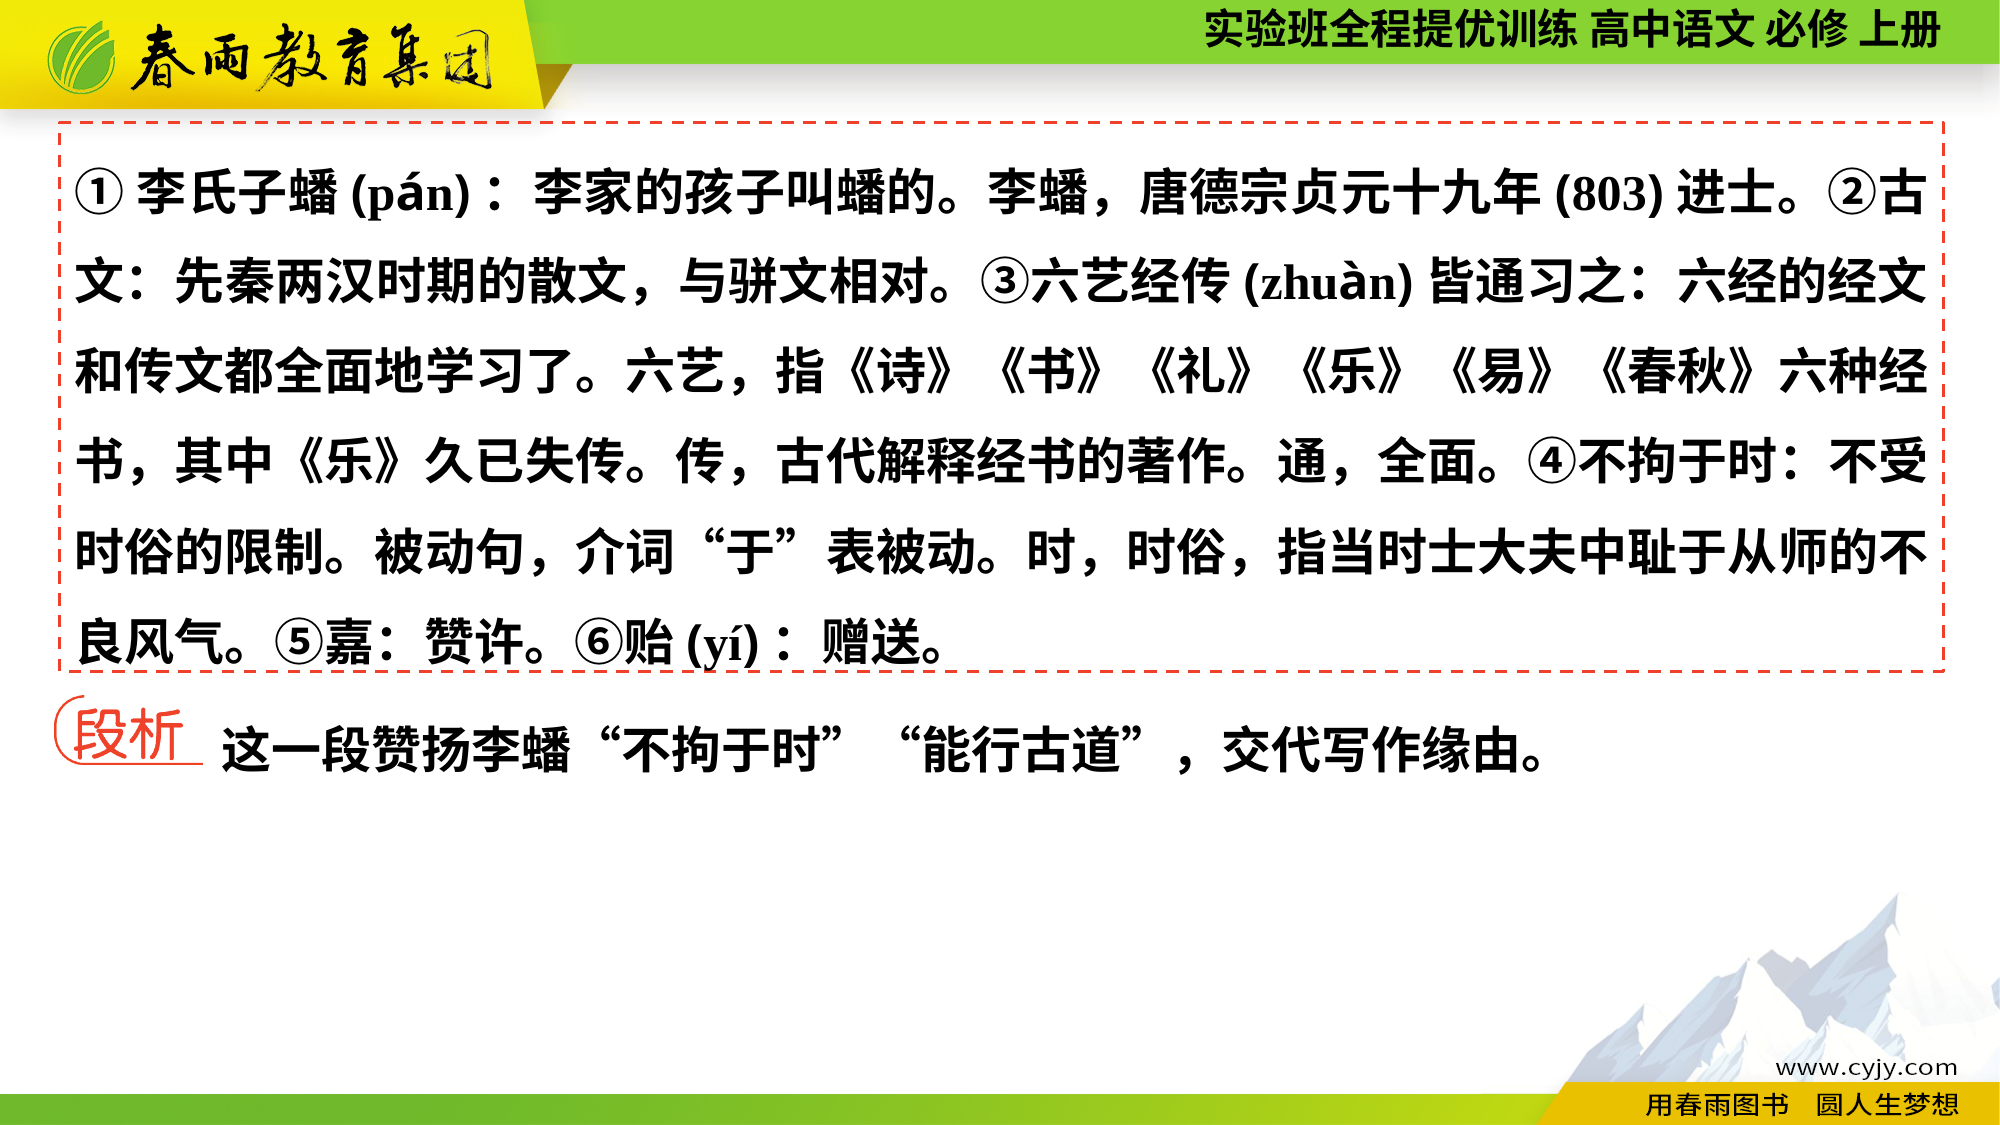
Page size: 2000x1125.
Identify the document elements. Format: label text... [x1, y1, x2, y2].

picture [0, 0, 2000, 1125]
list ①李氏子蟠(pán)：李家的孩子叫蟠的。李蟠，唐德宗贞元十九年(803)进士。②古文：先秦两汉时期的散文，与骈文相对。③六艺经传(zhuàn)皆通习之：六经的经文和传文都全面地学习了。六艺，指《诗》《书》《礼》《乐》《易》《春秋》六种经书，其中《乐》久已失传。传，古代解释经书的著作。通，全面。④不拘于时：不受时俗的限制。被动句，介词“于”表被动。时，时俗，指当时士大夫中耻于从师的不良风气。⑤嘉：赞许。⑥贻(yí)：赠送。 [59, 122, 1944, 672]
text_box 这一段赞扬李蟠“不拘于时”“能行古道”，交代写作缘由。 [59, 680, 1944, 786]
